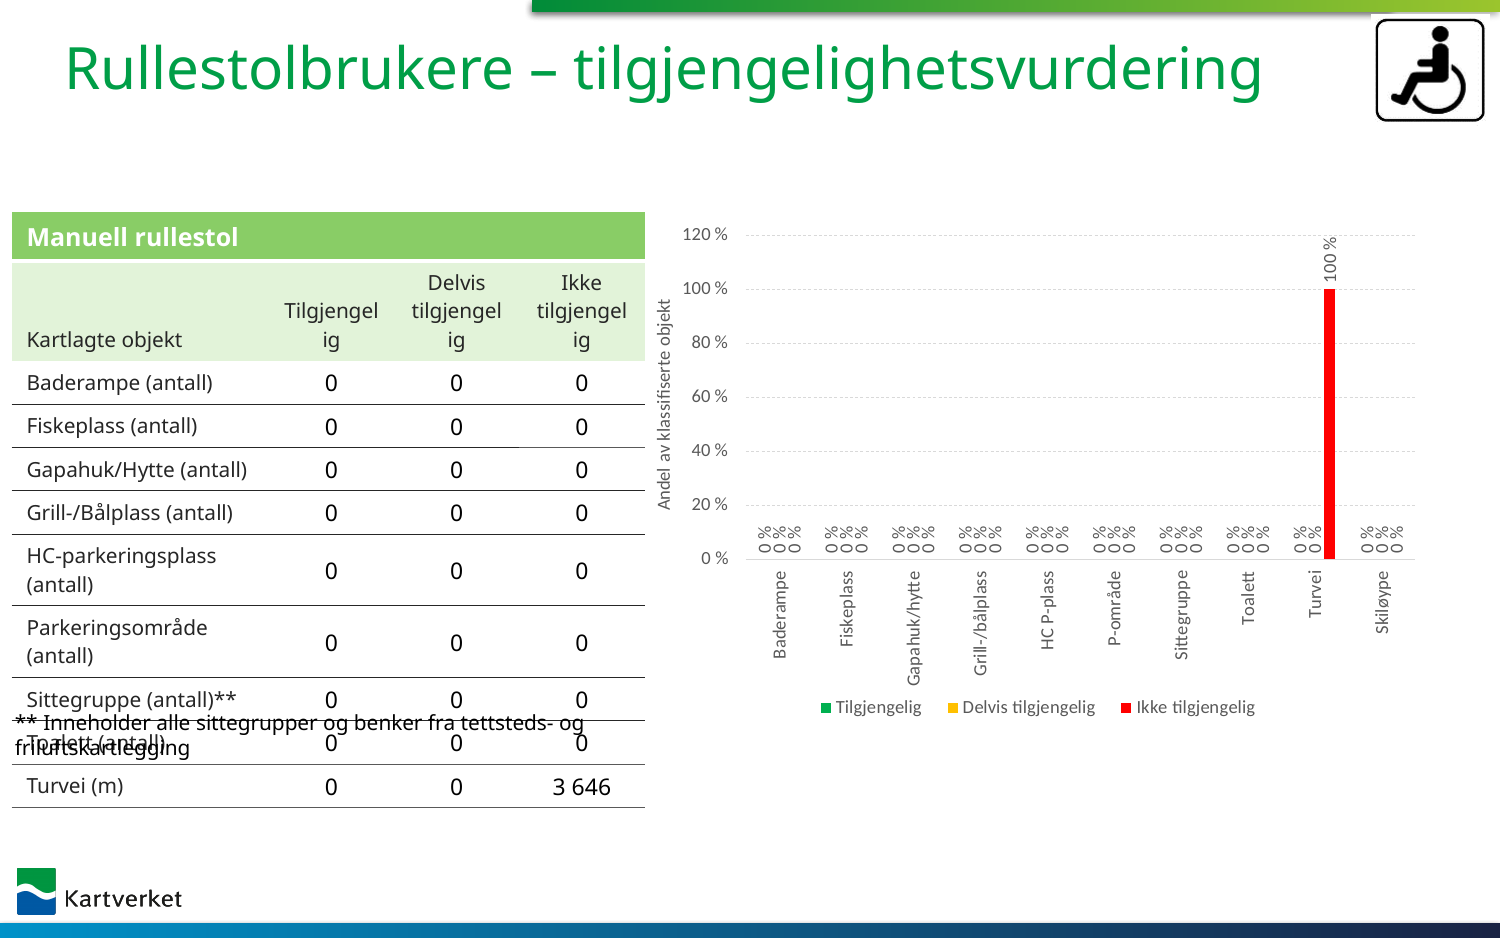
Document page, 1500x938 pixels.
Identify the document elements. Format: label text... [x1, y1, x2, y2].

table_cell Ikke tilgjengelig [519, 263, 638, 361]
table_cell 0 [519, 361, 638, 404]
table_cell 0 [269, 678, 394, 702]
table_cell 0 [269, 448, 394, 490]
table_cell 0 [269, 535, 394, 605]
table_cell 0 [394, 361, 519, 404]
table_header Manuell rullestol [12, 212, 645, 259]
table_cell Sittegruppe (antall)** [12, 678, 269, 702]
text_box ** Inneholder alle sittegrupper og benker fra tettsteds- og friluftskartlegging [0, 702, 745, 768]
table_cell 0 [269, 606, 394, 677]
table_cell HC-parkeringsplass (antall) [12, 535, 269, 605]
table_cell 0 [519, 678, 638, 702]
table_cell Delvis tilgjengelig [394, 263, 519, 361]
table_cell 0 [394, 535, 519, 605]
table_cell 0 [394, 606, 519, 677]
table_cell 0 [519, 448, 638, 490]
table_cell 0 [394, 491, 519, 534]
table_cell Grill-/Bålplass (antall) [12, 491, 269, 534]
table_cell 0 [269, 361, 394, 404]
table_cell 0 [269, 491, 394, 534]
table_cell Kartlagte objekt [12, 263, 269, 361]
text_box Rullestolbrukere – tilgjengelighetsvurdering [49, 12, 1372, 109]
picture [643, 218, 1426, 728]
table_cell Fiskeplass (antall) [12, 405, 269, 447]
picture [1371, 13, 1491, 127]
table_cell 0 [394, 405, 519, 447]
table_cell 0 [394, 448, 519, 490]
table_cell Turvei (m) [12, 768, 269, 807]
table_cell 0 [519, 405, 638, 447]
table_cell Gapahuk/Hytte (antall) [12, 448, 269, 490]
table_cell 0 [394, 768, 519, 807]
table_cell 0 [519, 535, 638, 605]
table_cell Baderampe (antall) [12, 361, 269, 404]
table_cell 0 [269, 768, 394, 807]
table_cell 0 [519, 606, 638, 677]
table_cell 3 646 [519, 768, 645, 807]
table_cell 0 [519, 491, 638, 534]
table_cell 0 [394, 678, 519, 702]
table_cell Tilgjengelig [269, 263, 394, 361]
table_cell 0 [269, 405, 394, 447]
table_cell Parkeringsområde (antall) [12, 606, 269, 677]
